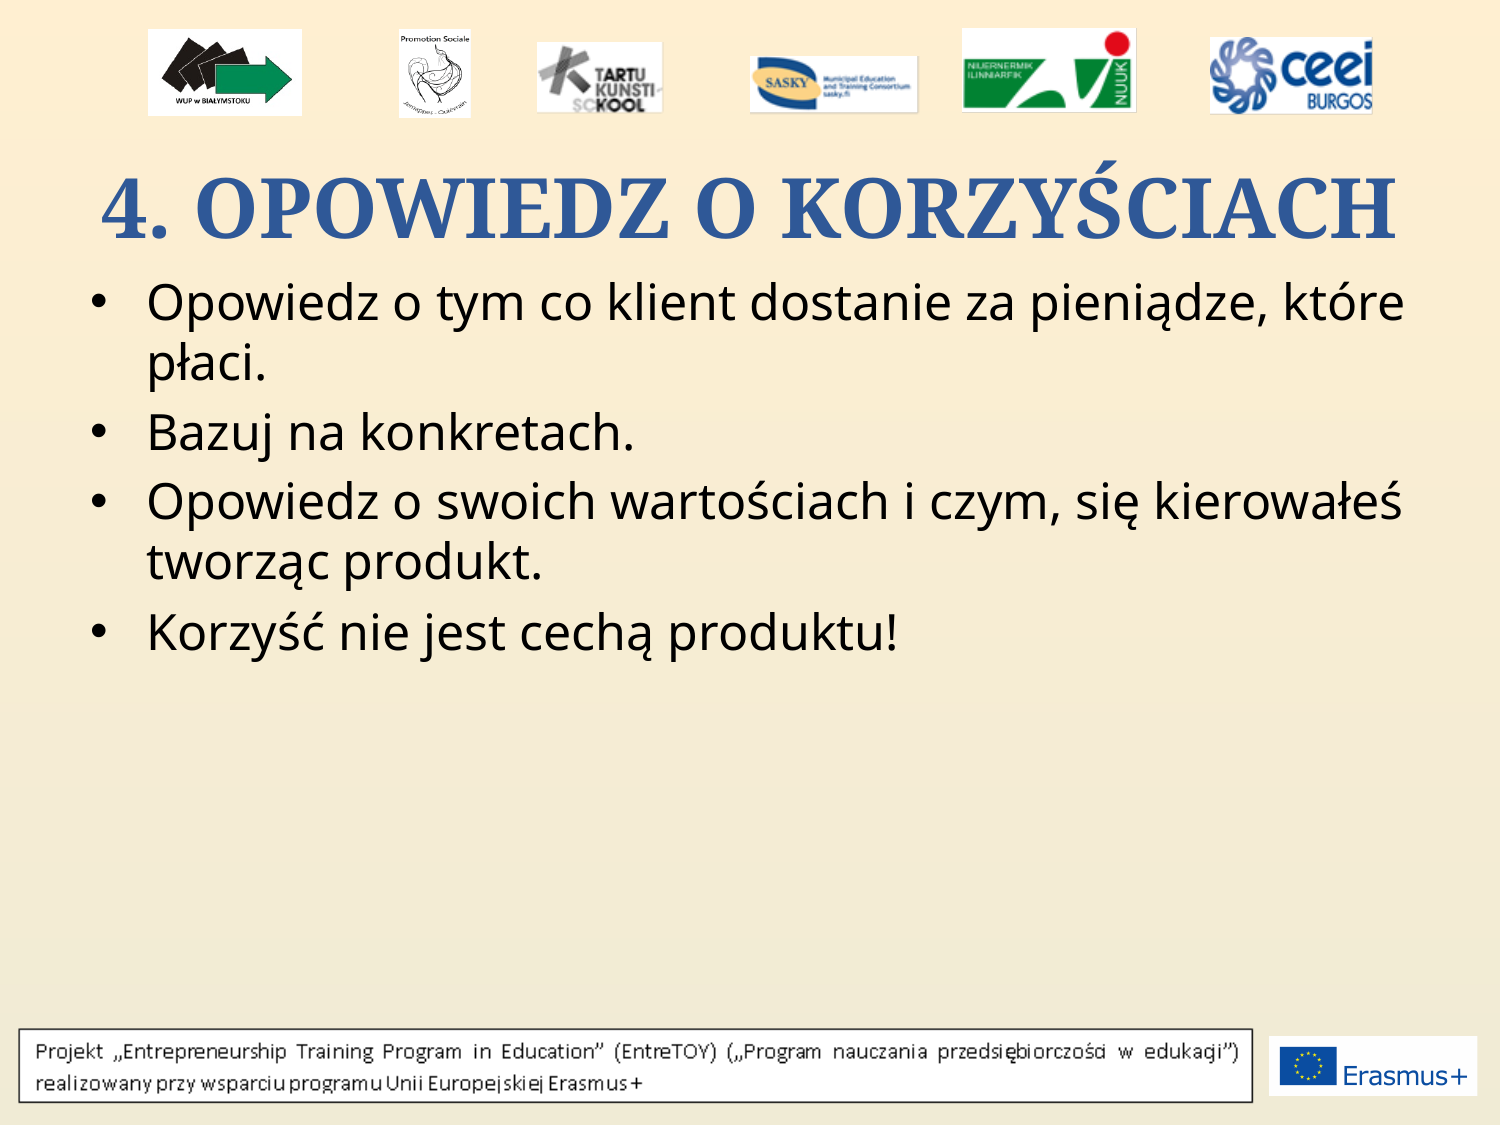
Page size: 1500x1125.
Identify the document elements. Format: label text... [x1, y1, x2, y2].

picture [750, 56, 921, 116]
picture [1210, 37, 1374, 116]
title 4. OPOWIEDZ O KORZYŚCIACH [75, 125, 1425, 262]
picture [17, 1027, 1255, 1105]
list Opowiedz o tym co klient dostanie za pieniądze, które płaci. Bazuj na konkretach. Opowiedz o swoich wartościach i czym, się kierowałeś tworząc produkt. Korzyść nie jest cechą produktu! [75, 262, 1425, 1005]
picture [962, 28, 1140, 116]
picture [399, 29, 471, 118]
picture [148, 29, 302, 116]
picture [537, 42, 668, 118]
